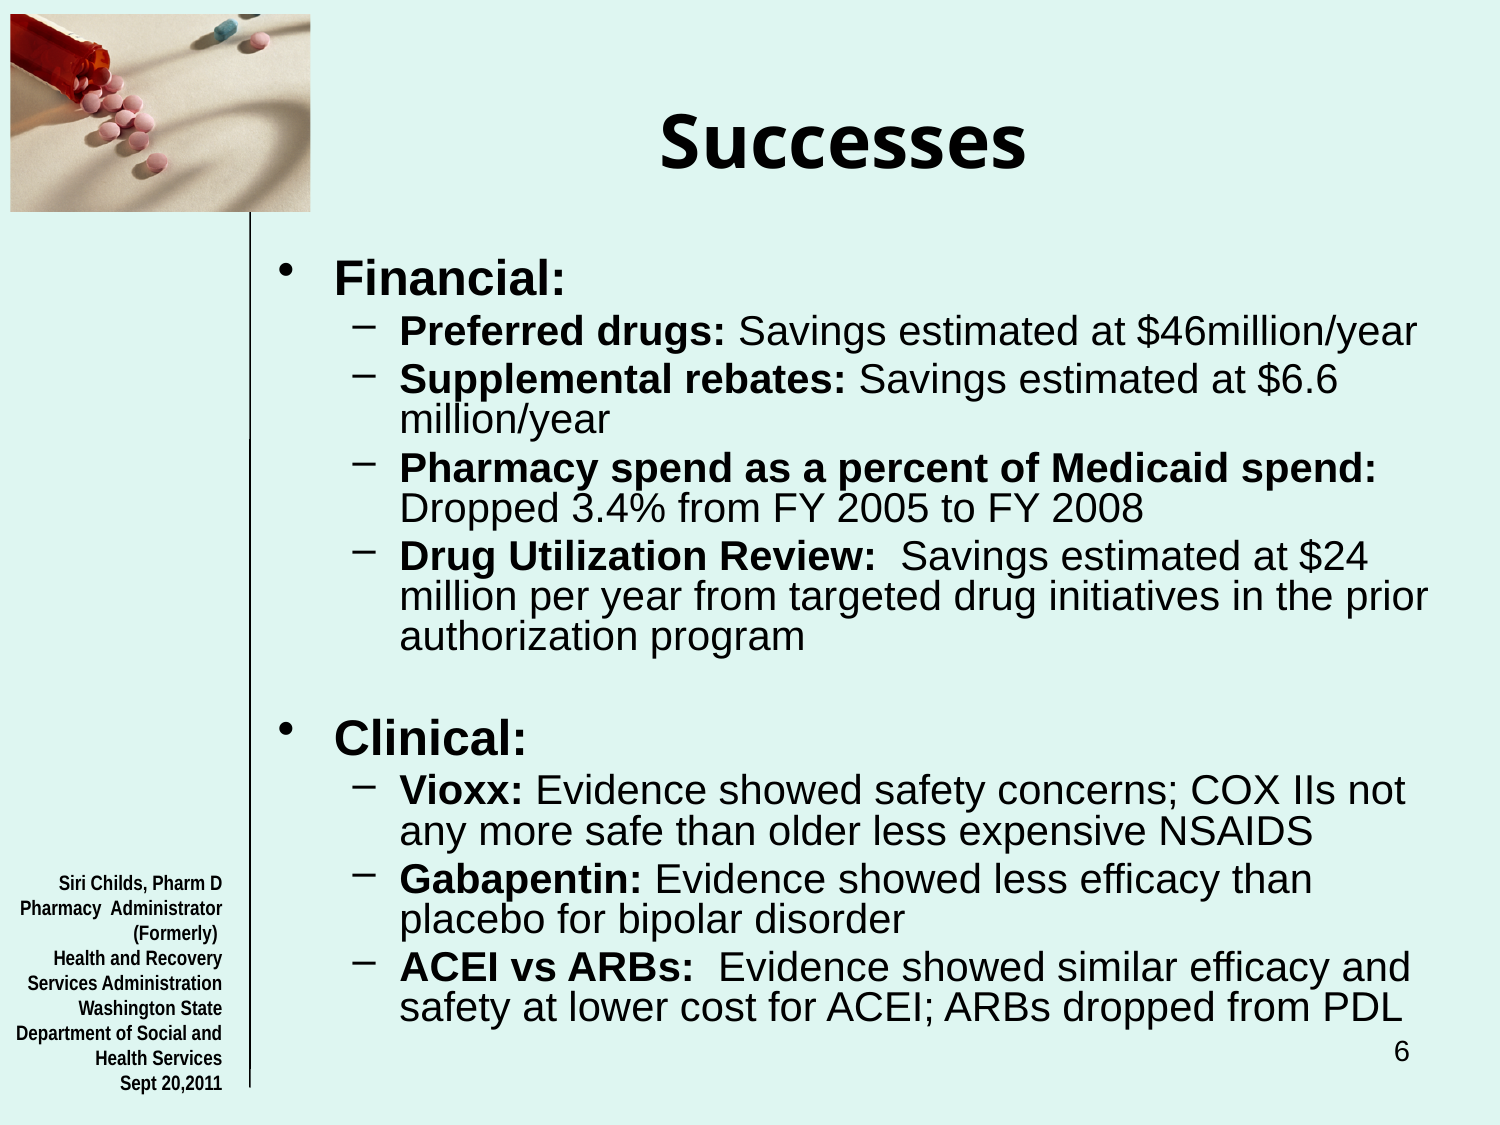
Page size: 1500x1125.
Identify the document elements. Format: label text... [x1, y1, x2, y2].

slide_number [0, 837, 238, 1091]
slide_number 6 [1349, 1051, 1426, 1103]
picture [10, 14, 311, 212]
list Financial: Preferred drugs: Savings estimated at $46million/year Supplemental rebates: Savings estimated at $6.6 million/year Pharmacy spend as a percent of Medicaid spend: Dropped 3.4% from FY 2005 to FY 2008 Drug Utilization Review: Savings estimated at $24 million per year from targeted drug initiatives in the prior authorization program Clinical: Vioxx: Evidence showed safety concerns; COX IIs not any more safe than older less expensive NSAIDS Gabapentin: Evidence showed less efficacy than placebo for bipolar disorder ACEI vs ARBs: Evidence showed similar efficacy and safety at lower cost for ACEI; ARBs dropped from PDL [262, 249, 1451, 1051]
title Successes [262, 44, 1426, 233]
